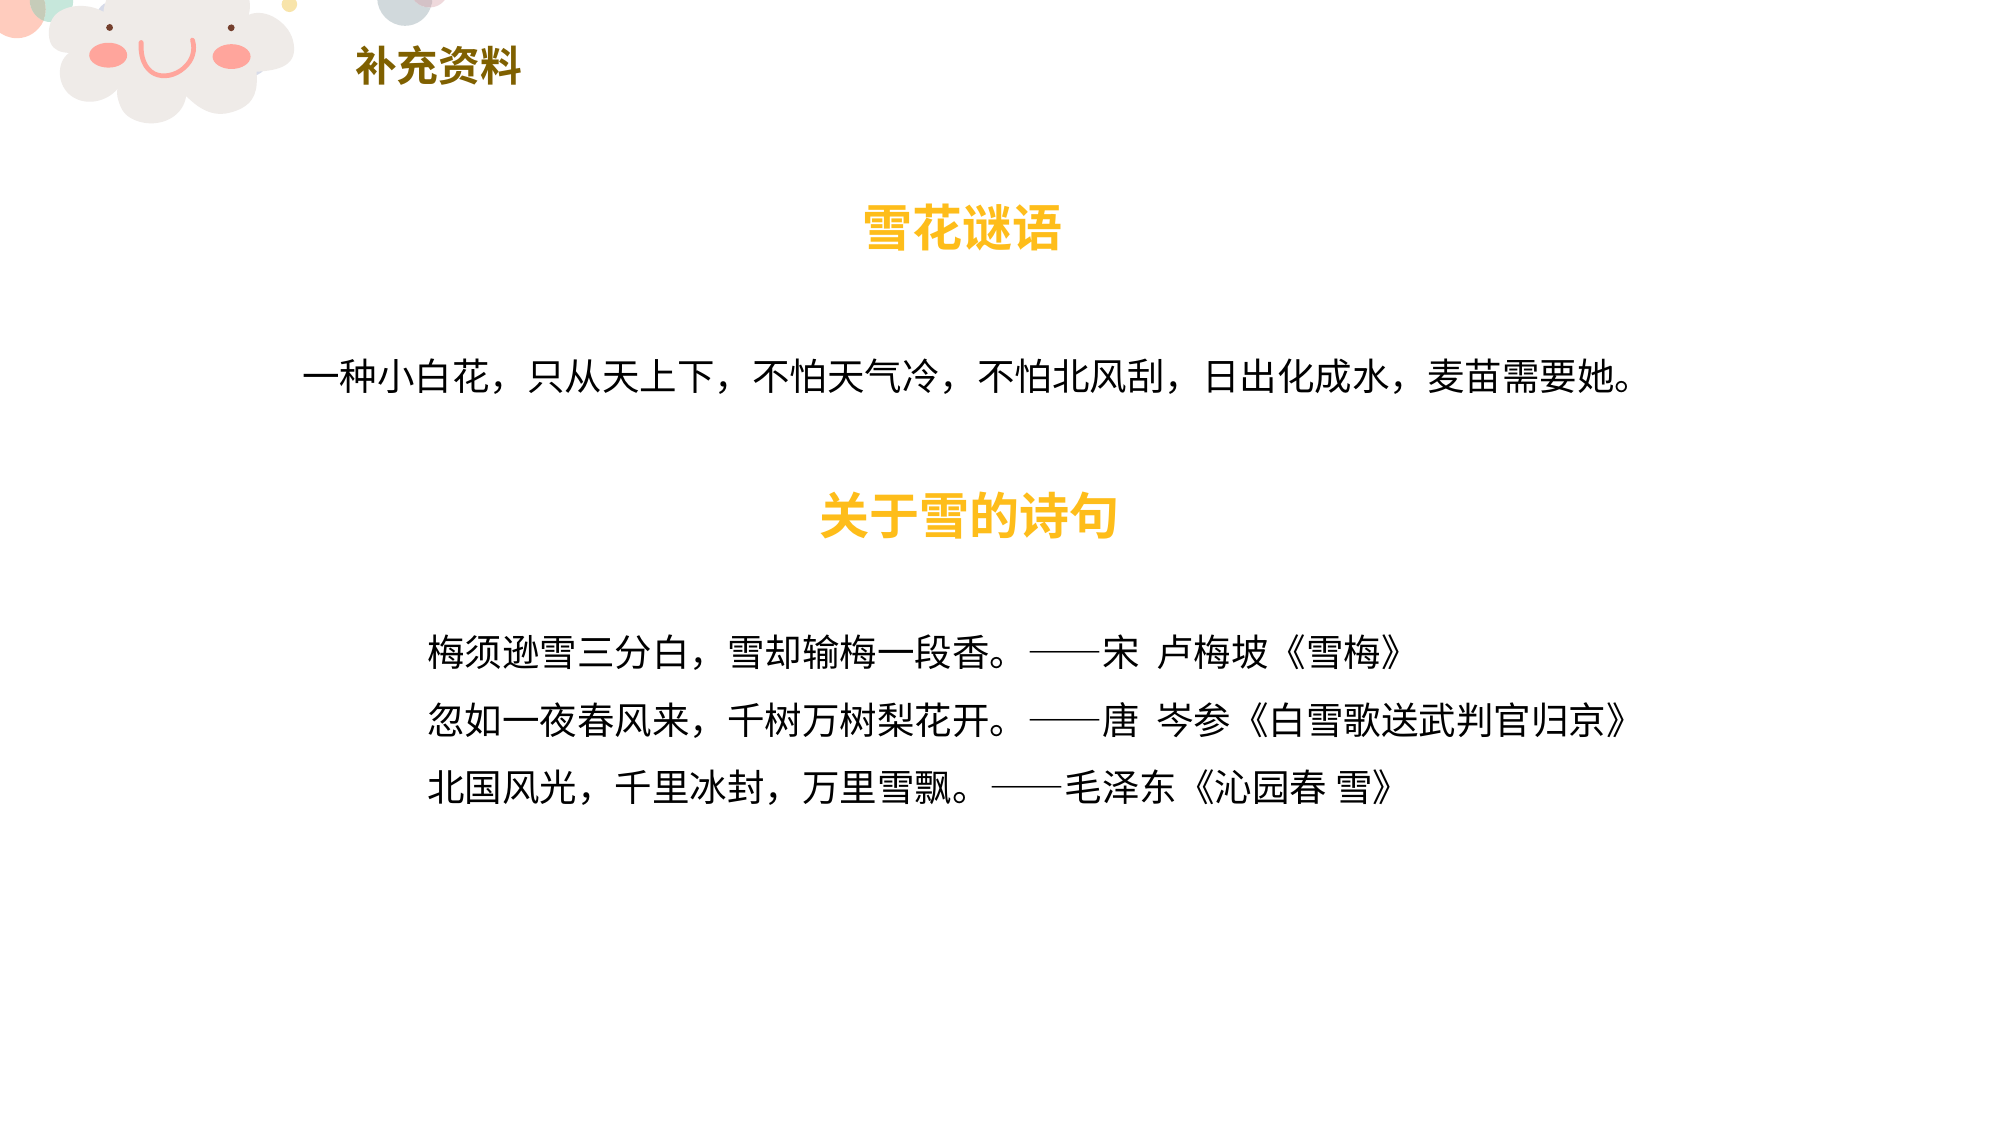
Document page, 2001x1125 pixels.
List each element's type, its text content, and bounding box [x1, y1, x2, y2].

text_box 一种小白花，只从天上下，不怕天气冷，不怕北风刮，日出化成水，麦苗需要她。 [219, 323, 1902, 406]
text_box 梅须逊雪三分白，雪却输梅一段香。——宋 卢梅坡《雪梅》 忽如一夜春风来，千树万树梨花开。——唐 岑参《白雪歌送武判官归京》 北国风光，千里冰封，万里雪飘。——毛泽东《沁园春 雪》 [352, 599, 2000, 817]
text_box 关于雪的诗句 [804, 477, 1255, 553]
picture [0, 0, 455, 131]
text_box 雪花谜语 [824, 188, 1275, 264]
text_box 补充资料 [455, 32, 902, 98]
